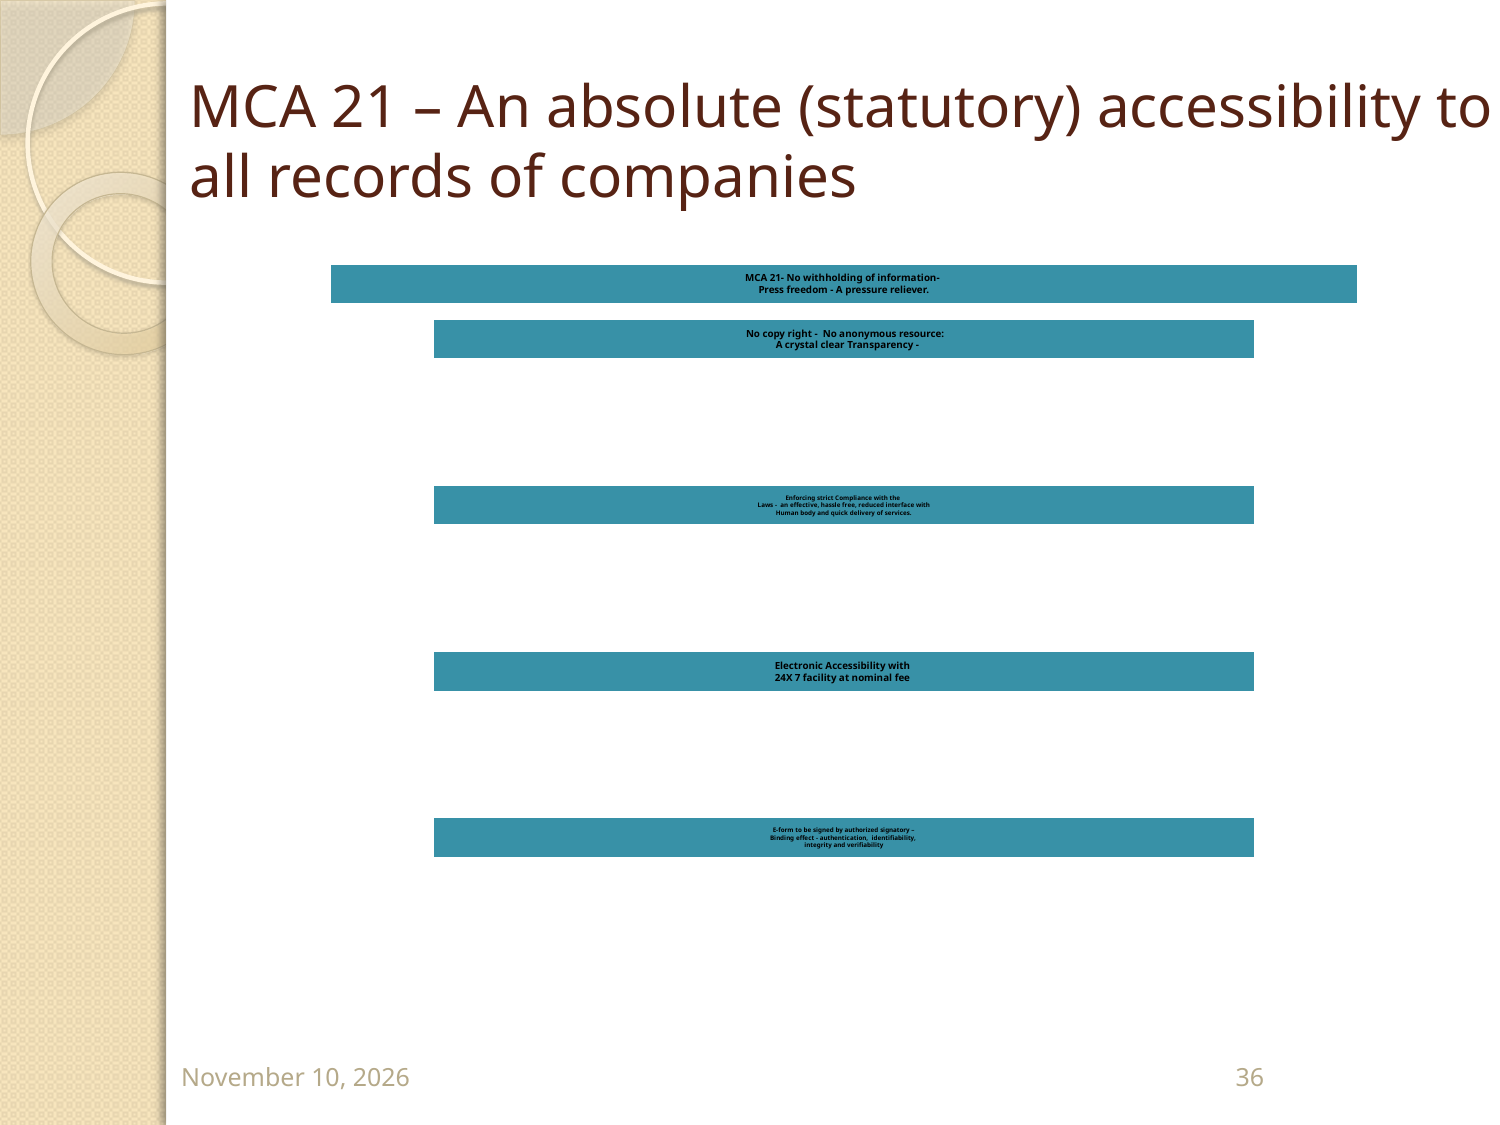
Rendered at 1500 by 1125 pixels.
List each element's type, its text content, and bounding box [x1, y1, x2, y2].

title MCA 21 – An absolute (statutory) accessibility to all records of companies [174, 45, 1500, 233]
slide_number 36 [1074, 1042, 1425, 1103]
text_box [199, 262, 1488, 1026]
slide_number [75, 1042, 425, 1103]
